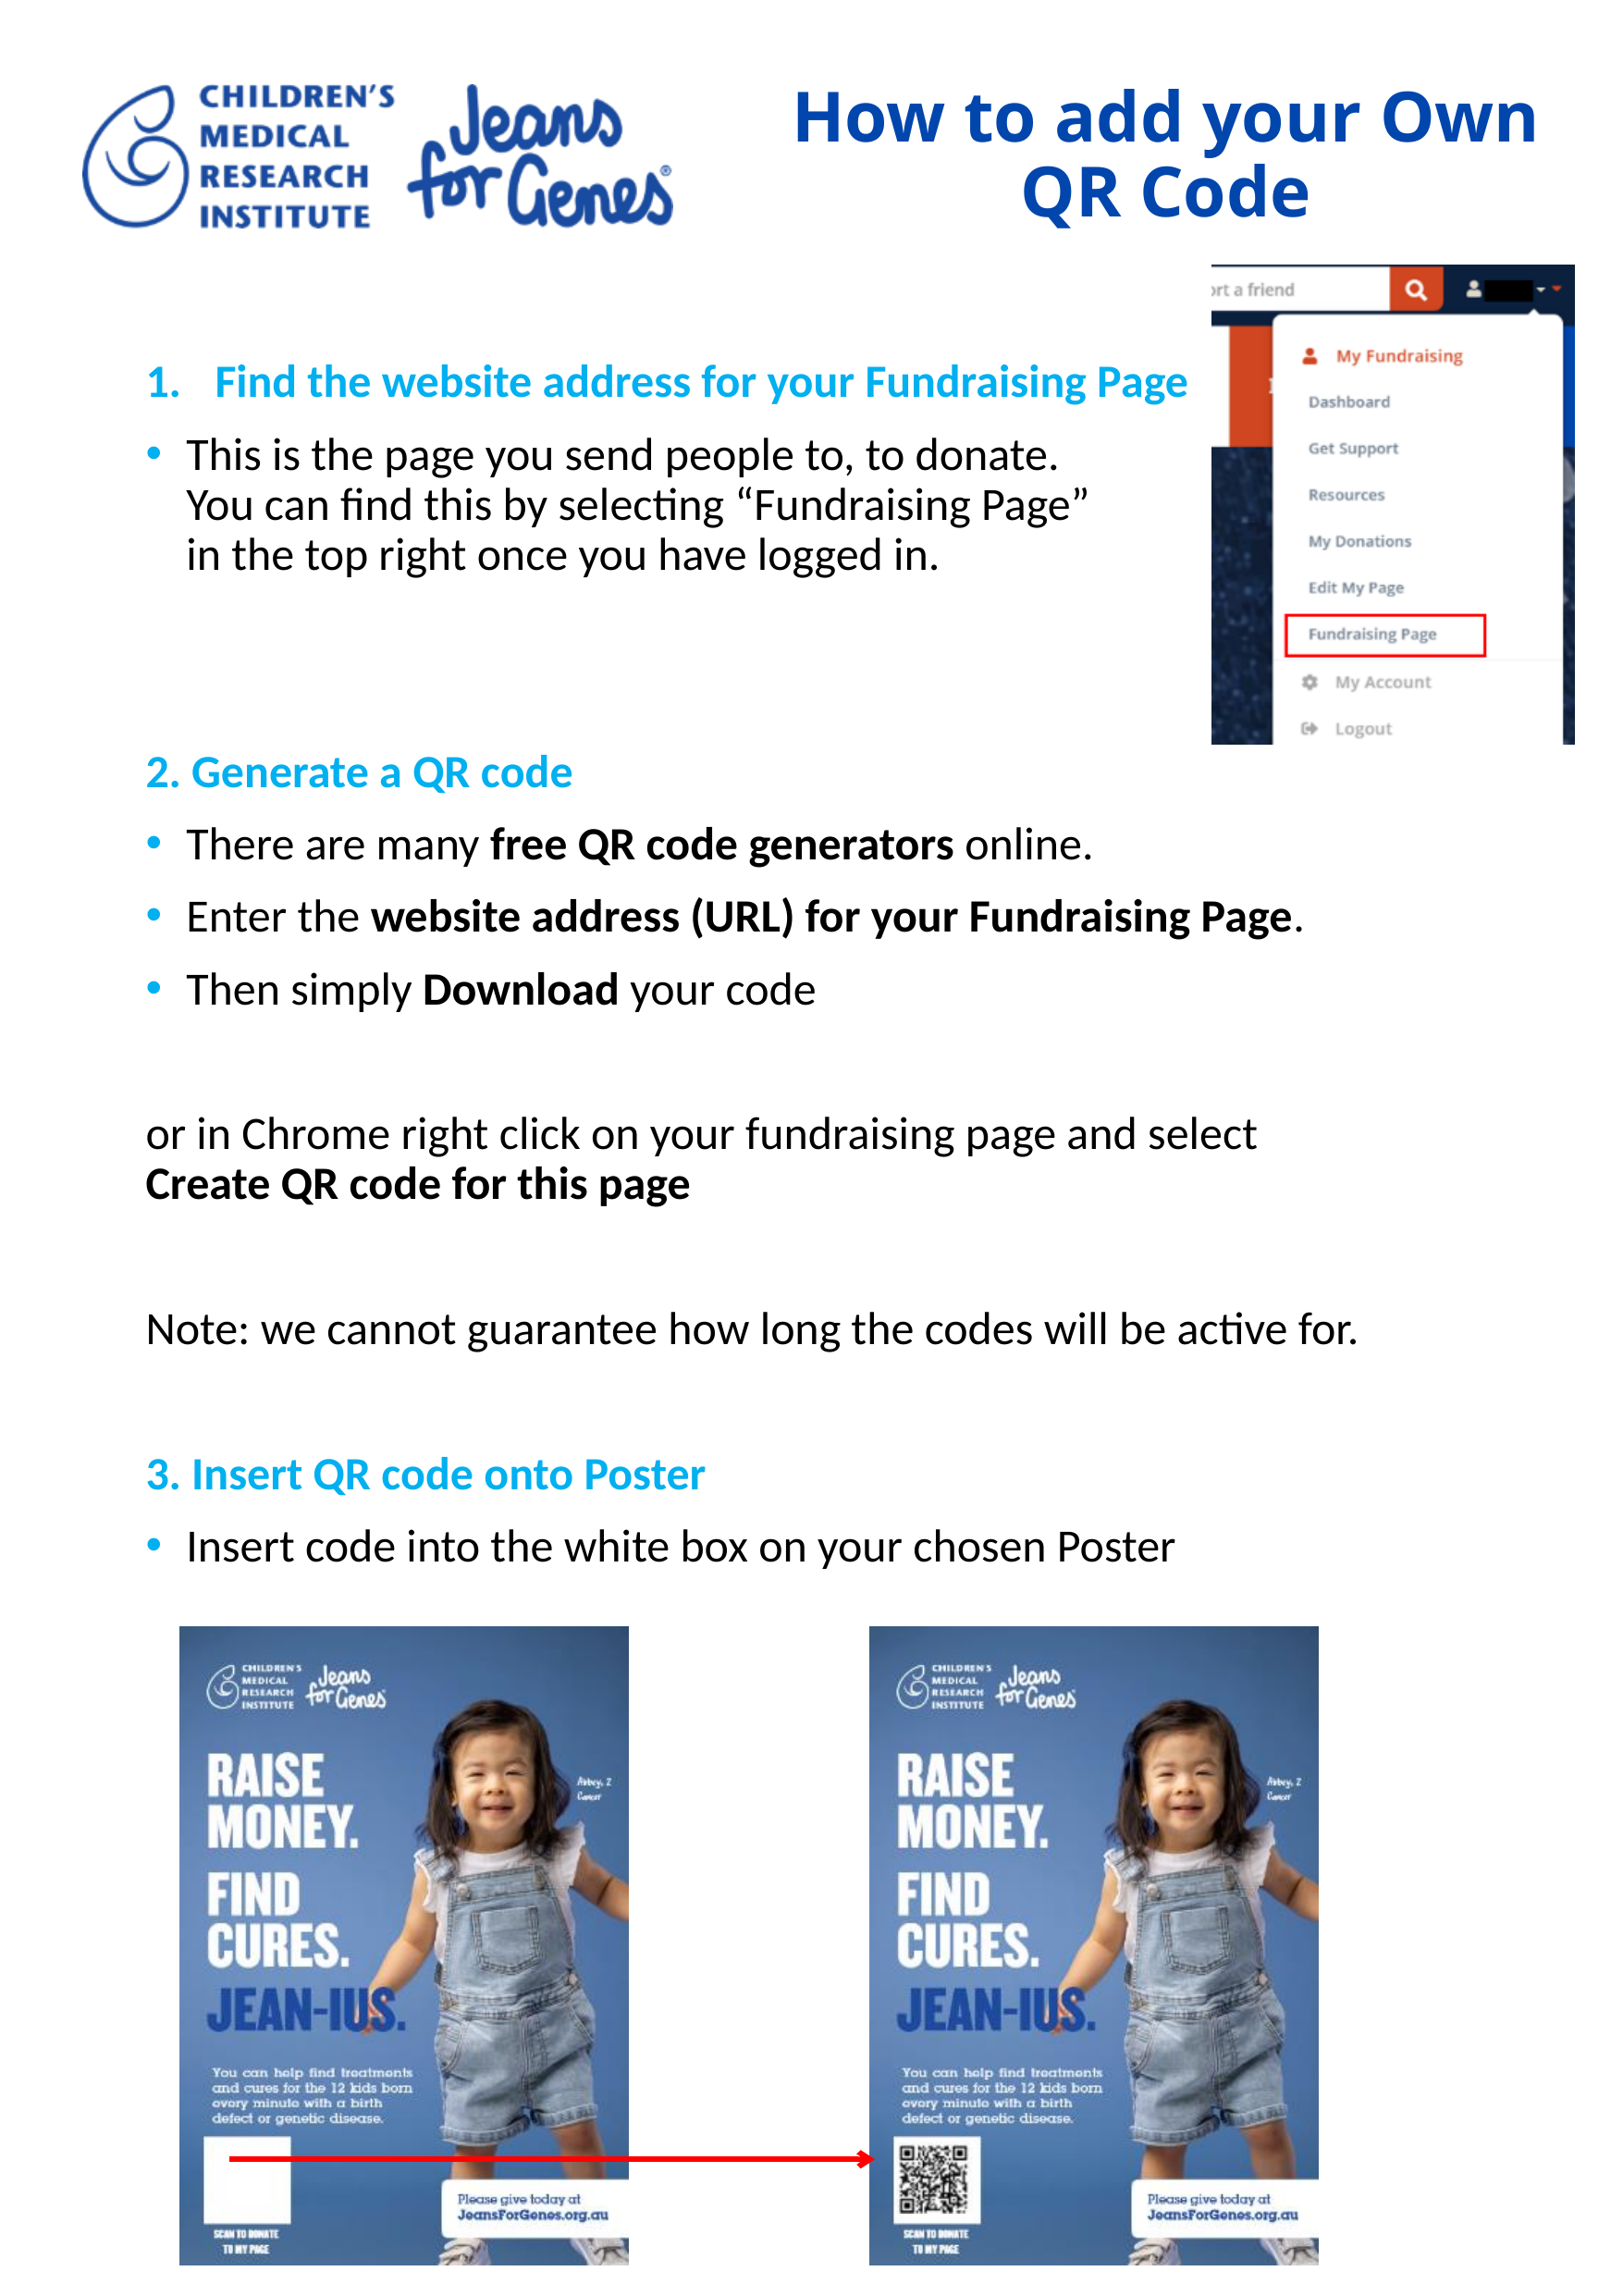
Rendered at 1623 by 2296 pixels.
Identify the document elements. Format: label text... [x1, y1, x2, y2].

list Find the website address for your Fundraising Page This is the page you send people to, to donate. You can find this by selecting “Fundraising Page” in the top right once you have logged in. 2. Generate a QR code There are many free QR code generators online. Enter the website address (URL) for your Fundraising Page. Then simply Download your code or in Chrome right click on your fundraising page and select Create QR code for this page Note: we cannot guarantee how long the codes will be active for. 3. Insert QR code onto Poster Insert code into the white box on your chosen Poster [131, 351, 1531, 1808]
picture [1211, 265, 1575, 745]
picture [869, 1626, 1319, 2265]
picture [179, 1626, 629, 2265]
title How to add your Own QR Code [761, 48, 1570, 265]
picture [82, 84, 673, 228]
